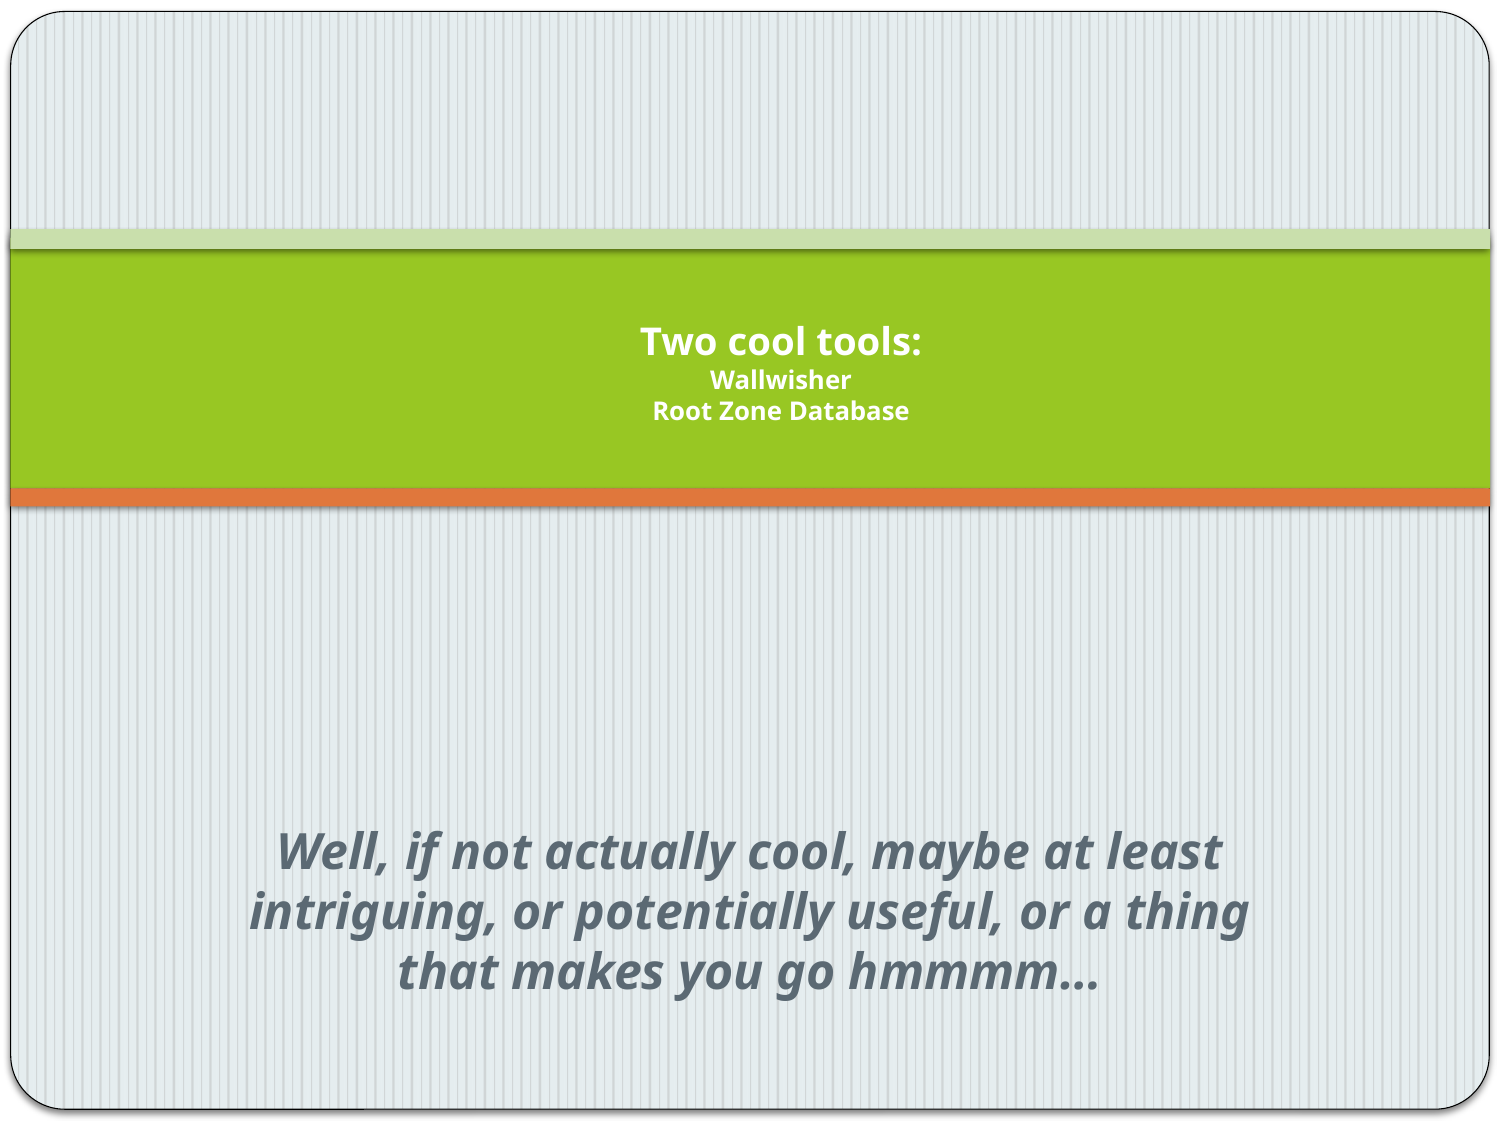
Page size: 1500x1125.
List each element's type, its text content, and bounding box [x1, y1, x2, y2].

subtitle Well, if not actually cool, maybe at least intriguing, or potentially useful, or a thing that makes you go hmmmm… [225, 812, 1275, 1075]
title Two cool tools: Wallwisher Root Zone Database [99, 262, 1463, 489]
